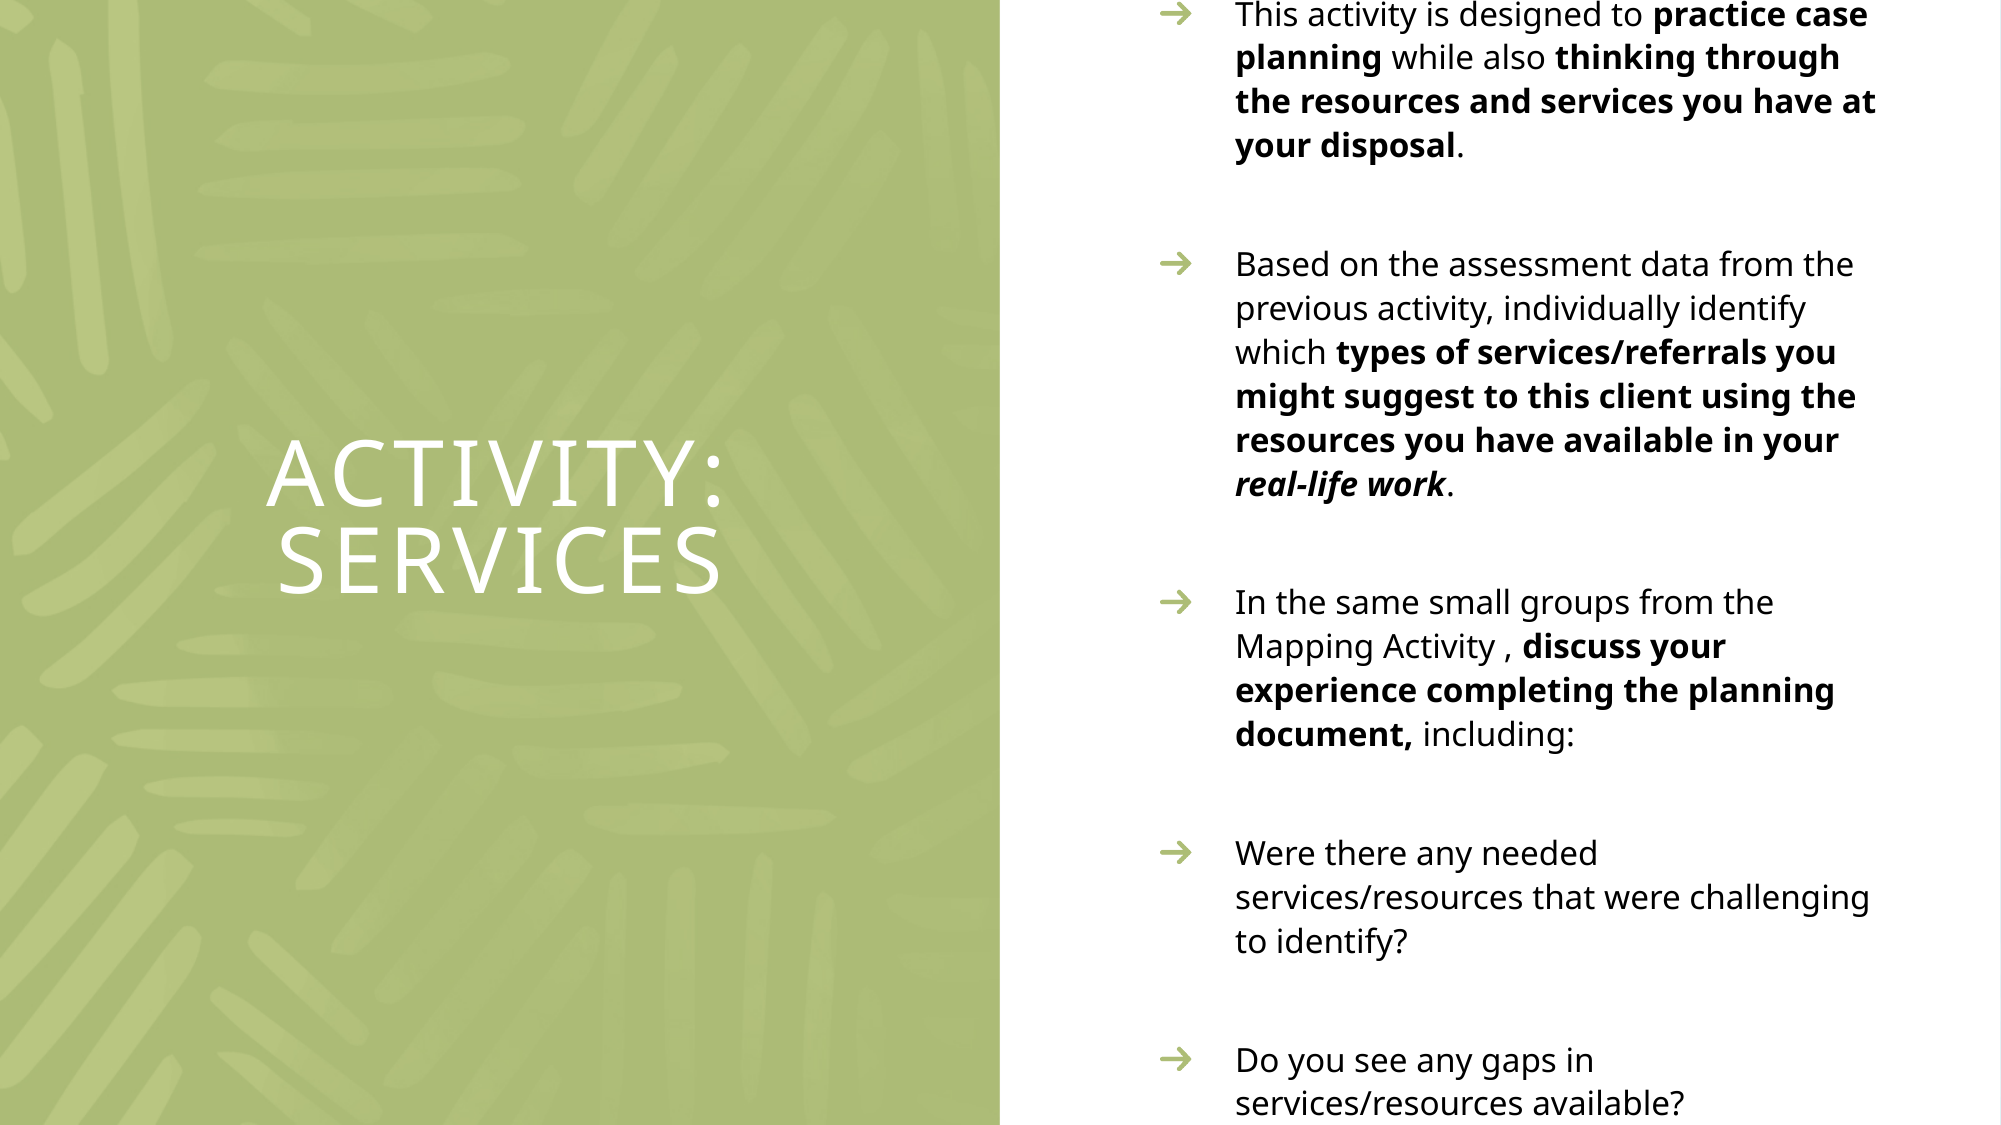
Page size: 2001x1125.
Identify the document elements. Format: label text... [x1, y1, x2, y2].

list This activity is designed to practice case planning while also thinking through the resources and services you have at your disposal. Based on the assessment data from the previous activity, individually identify which types of services/referrals you might suggest to this client using the resources you have available in your real-life work. In the same small groups from the Mapping Activity , discuss your experience completing the planning document, including: Were there any needed services/resources that were challenging to identify? Do you see any gaps in services/resources available? [1152, 140, 1888, 971]
picture [0, 0, 2001, 1125]
title Activity: services [108, 396, 892, 651]
